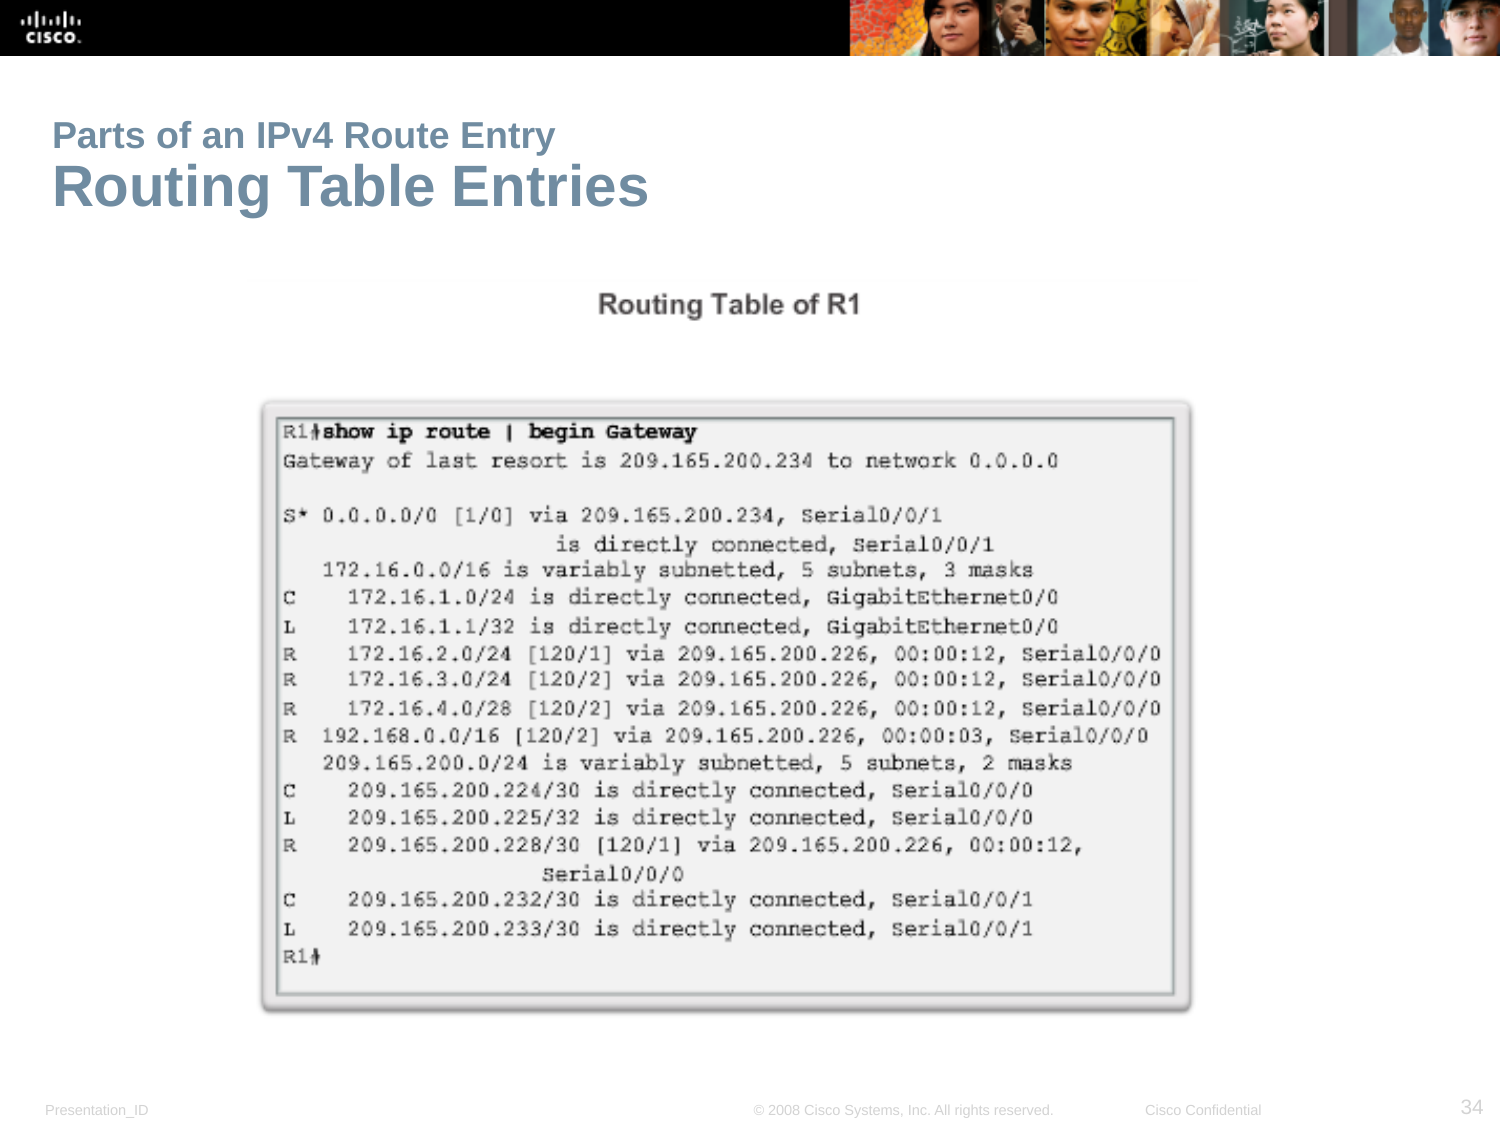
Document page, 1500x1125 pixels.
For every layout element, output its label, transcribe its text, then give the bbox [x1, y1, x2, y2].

picture [247, 279, 1198, 1039]
picture [0, 0, 1500, 56]
title Parts of an IPv4 Route Entry Routing Table Entries [38, 80, 1426, 227]
